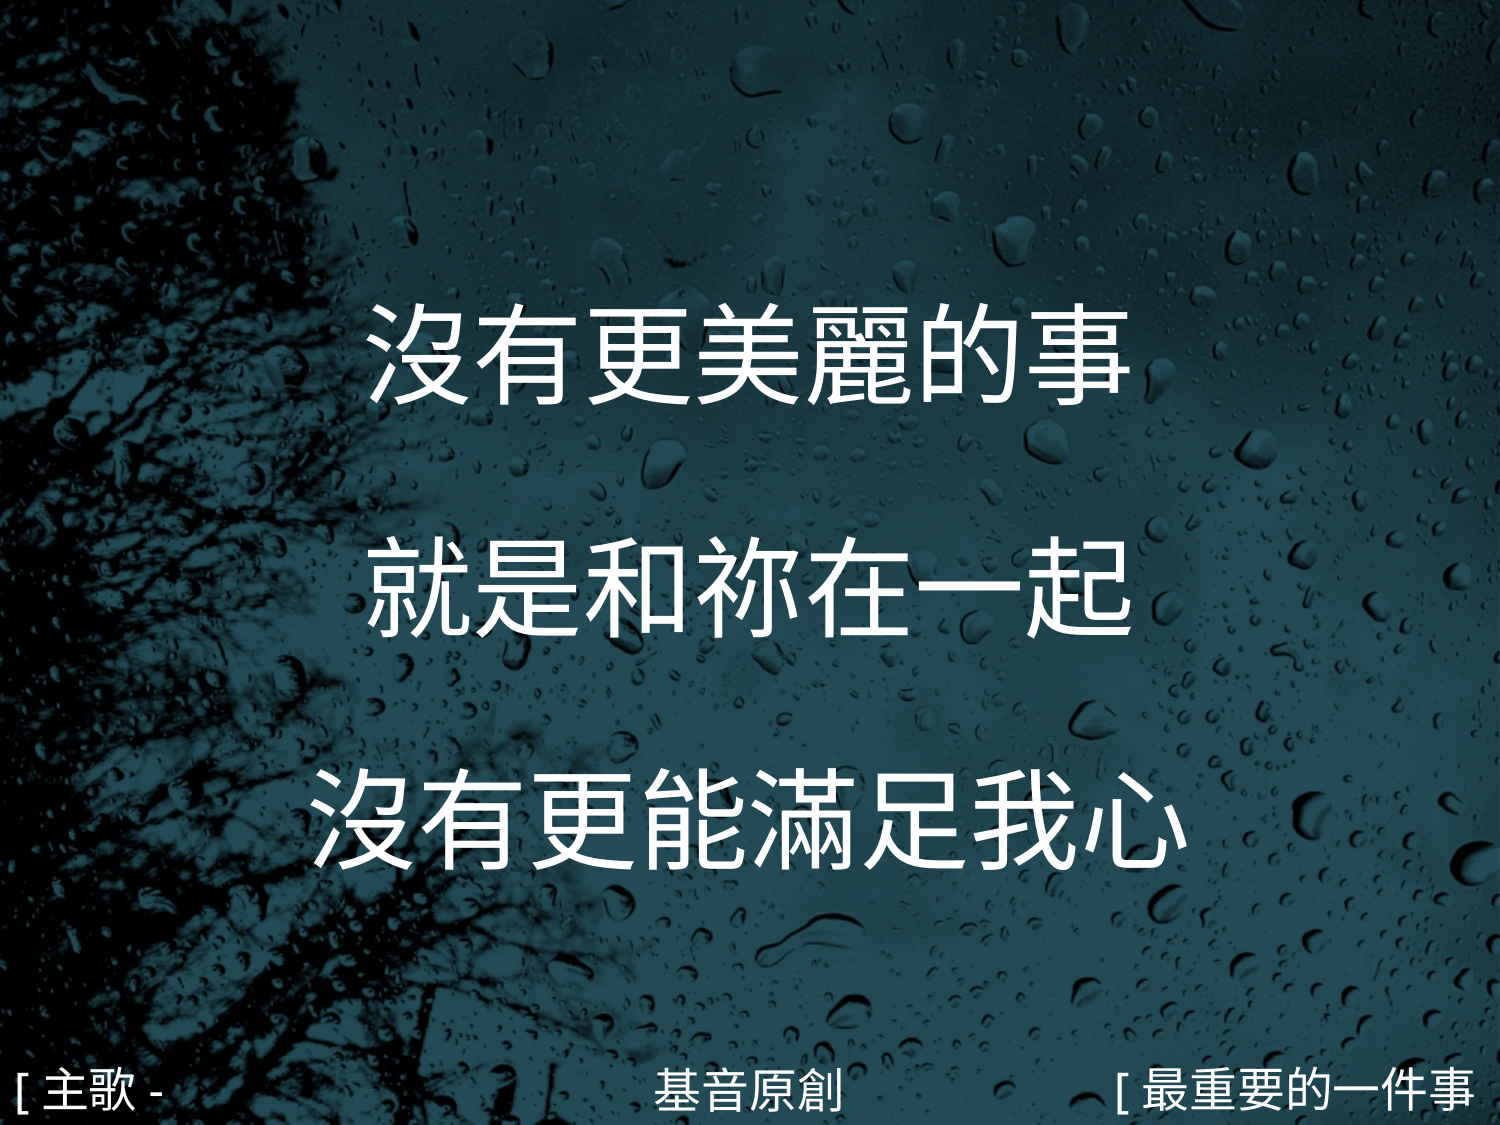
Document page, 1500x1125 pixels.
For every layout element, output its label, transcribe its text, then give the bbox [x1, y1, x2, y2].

text_box 沒有更美麗的事 就是和祢在一起 沒有更能滿足我心 [0, 278, 1499, 951]
picture [0, 0, 1500, 1053]
text_box 基音原創 [0, 1053, 1500, 1125]
